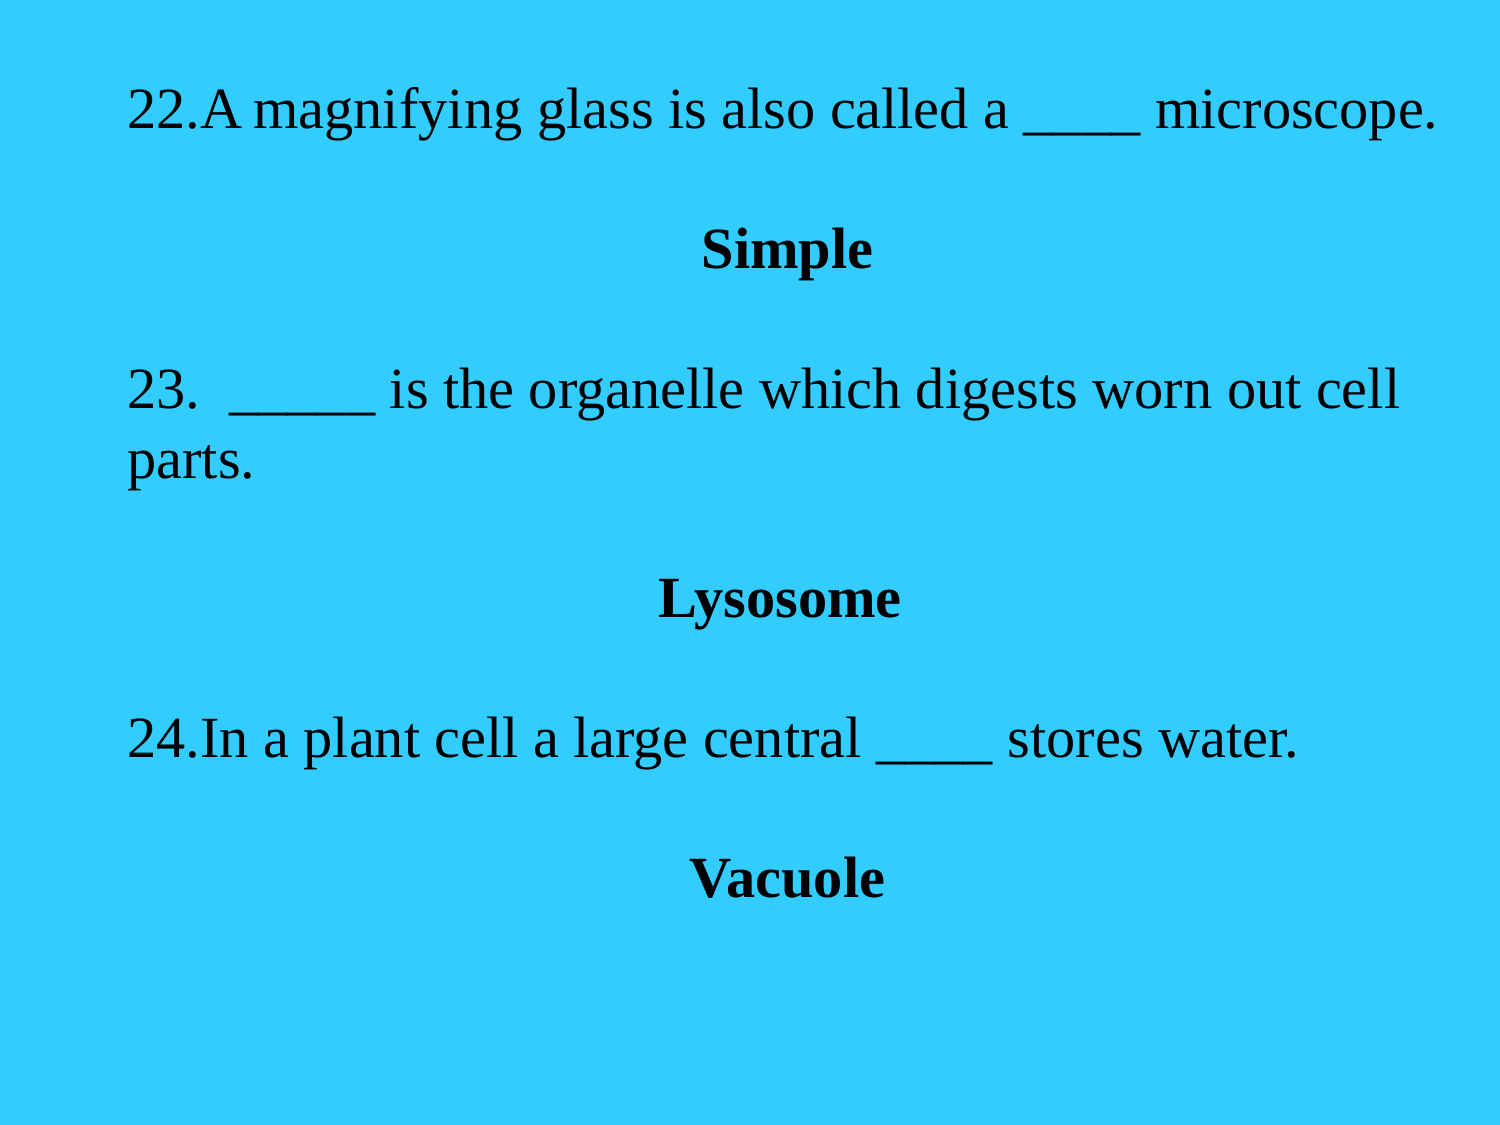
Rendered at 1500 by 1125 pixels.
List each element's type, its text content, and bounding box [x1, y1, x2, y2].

text_box A magnifying glass is also called a ____ microscope. Simple 23. _____ is the organelle which digests worn out cell parts. Lysosome In a plant cell a large central ____ stores water. Vacuole [112, 62, 1463, 917]
